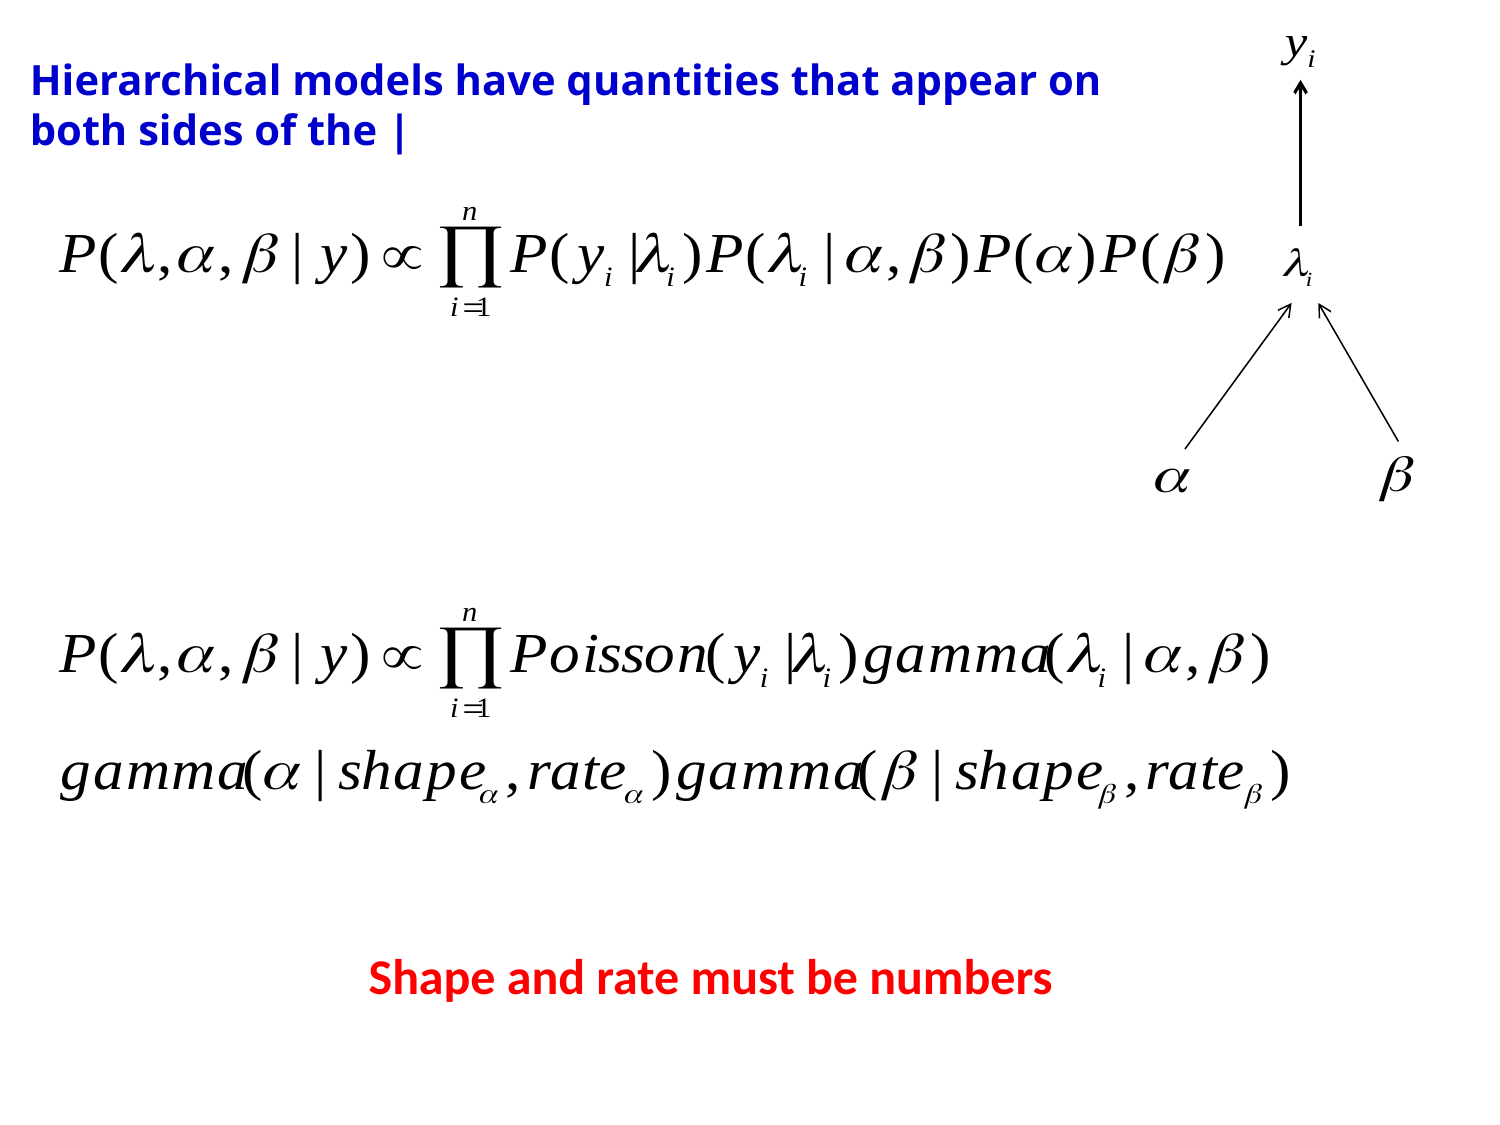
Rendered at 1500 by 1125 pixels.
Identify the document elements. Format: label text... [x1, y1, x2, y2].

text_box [1147, 12, 1426, 510]
text_box Shape and rate must be numbers [353, 937, 1068, 1013]
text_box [49, 187, 1301, 821]
text_box Hierarchical models have quantities that appear on both sides of the | [14, 46, 1128, 162]
